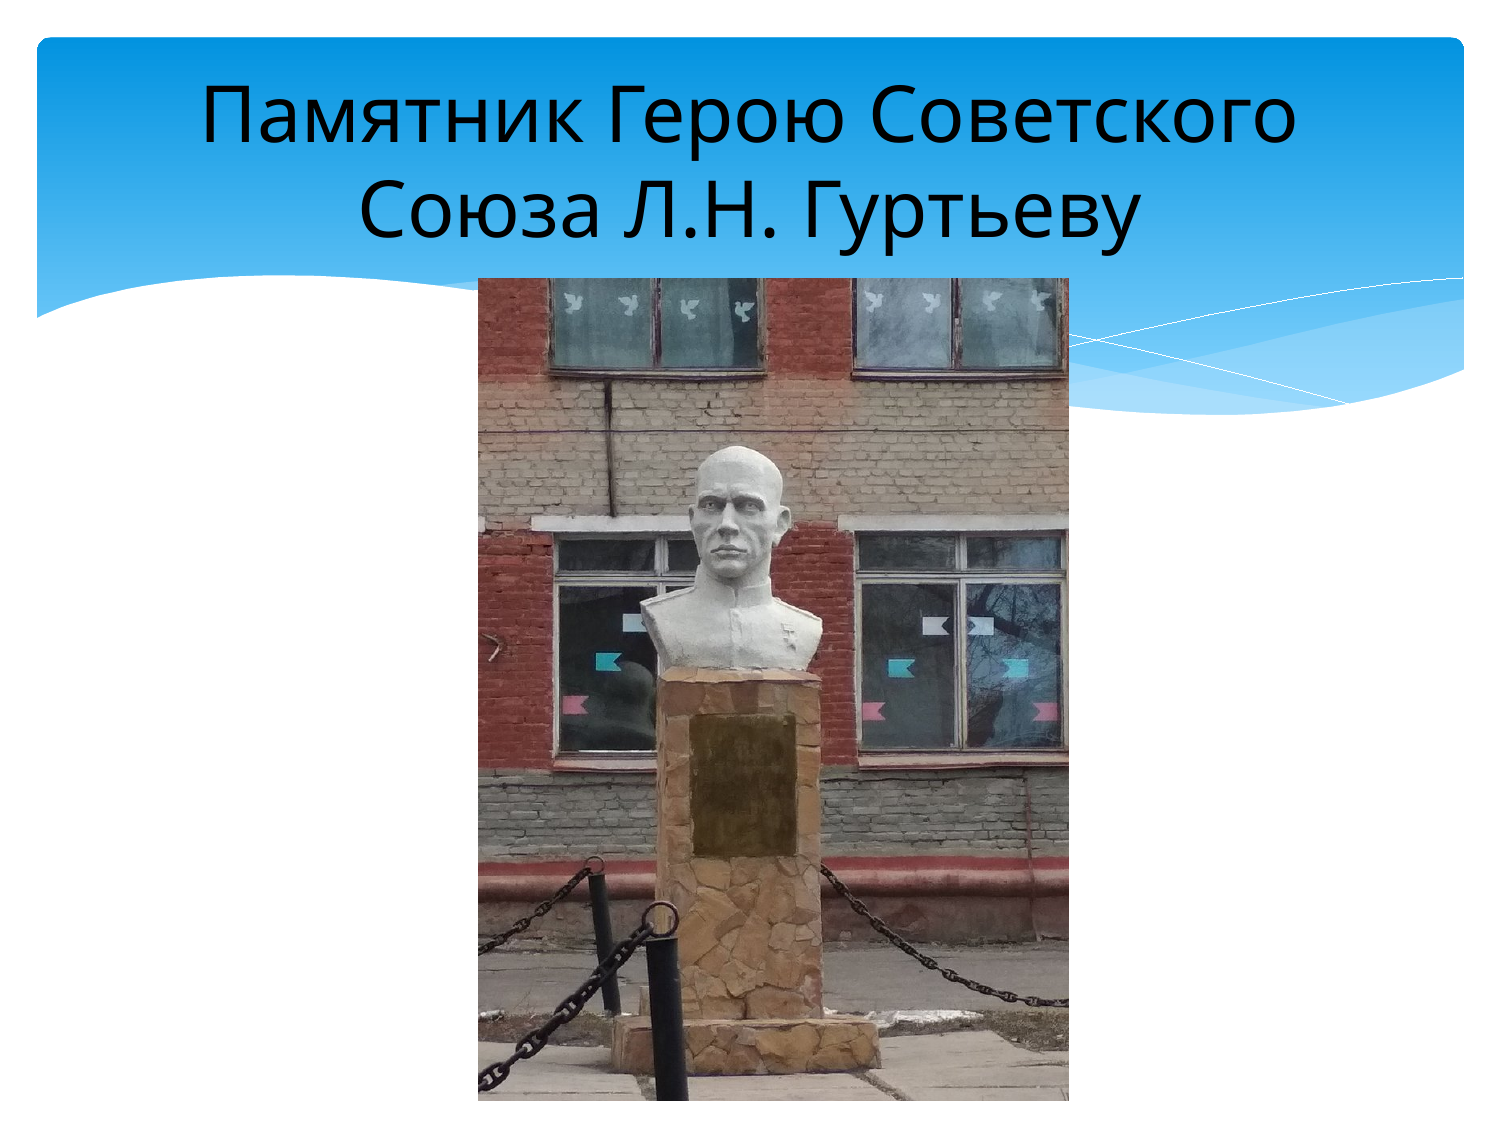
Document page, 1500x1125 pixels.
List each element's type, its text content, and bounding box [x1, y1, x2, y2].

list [478, 278, 1070, 1101]
title Памятник Герою Советского Союза Л.Н. Гуртьеву [75, 55, 1425, 261]
